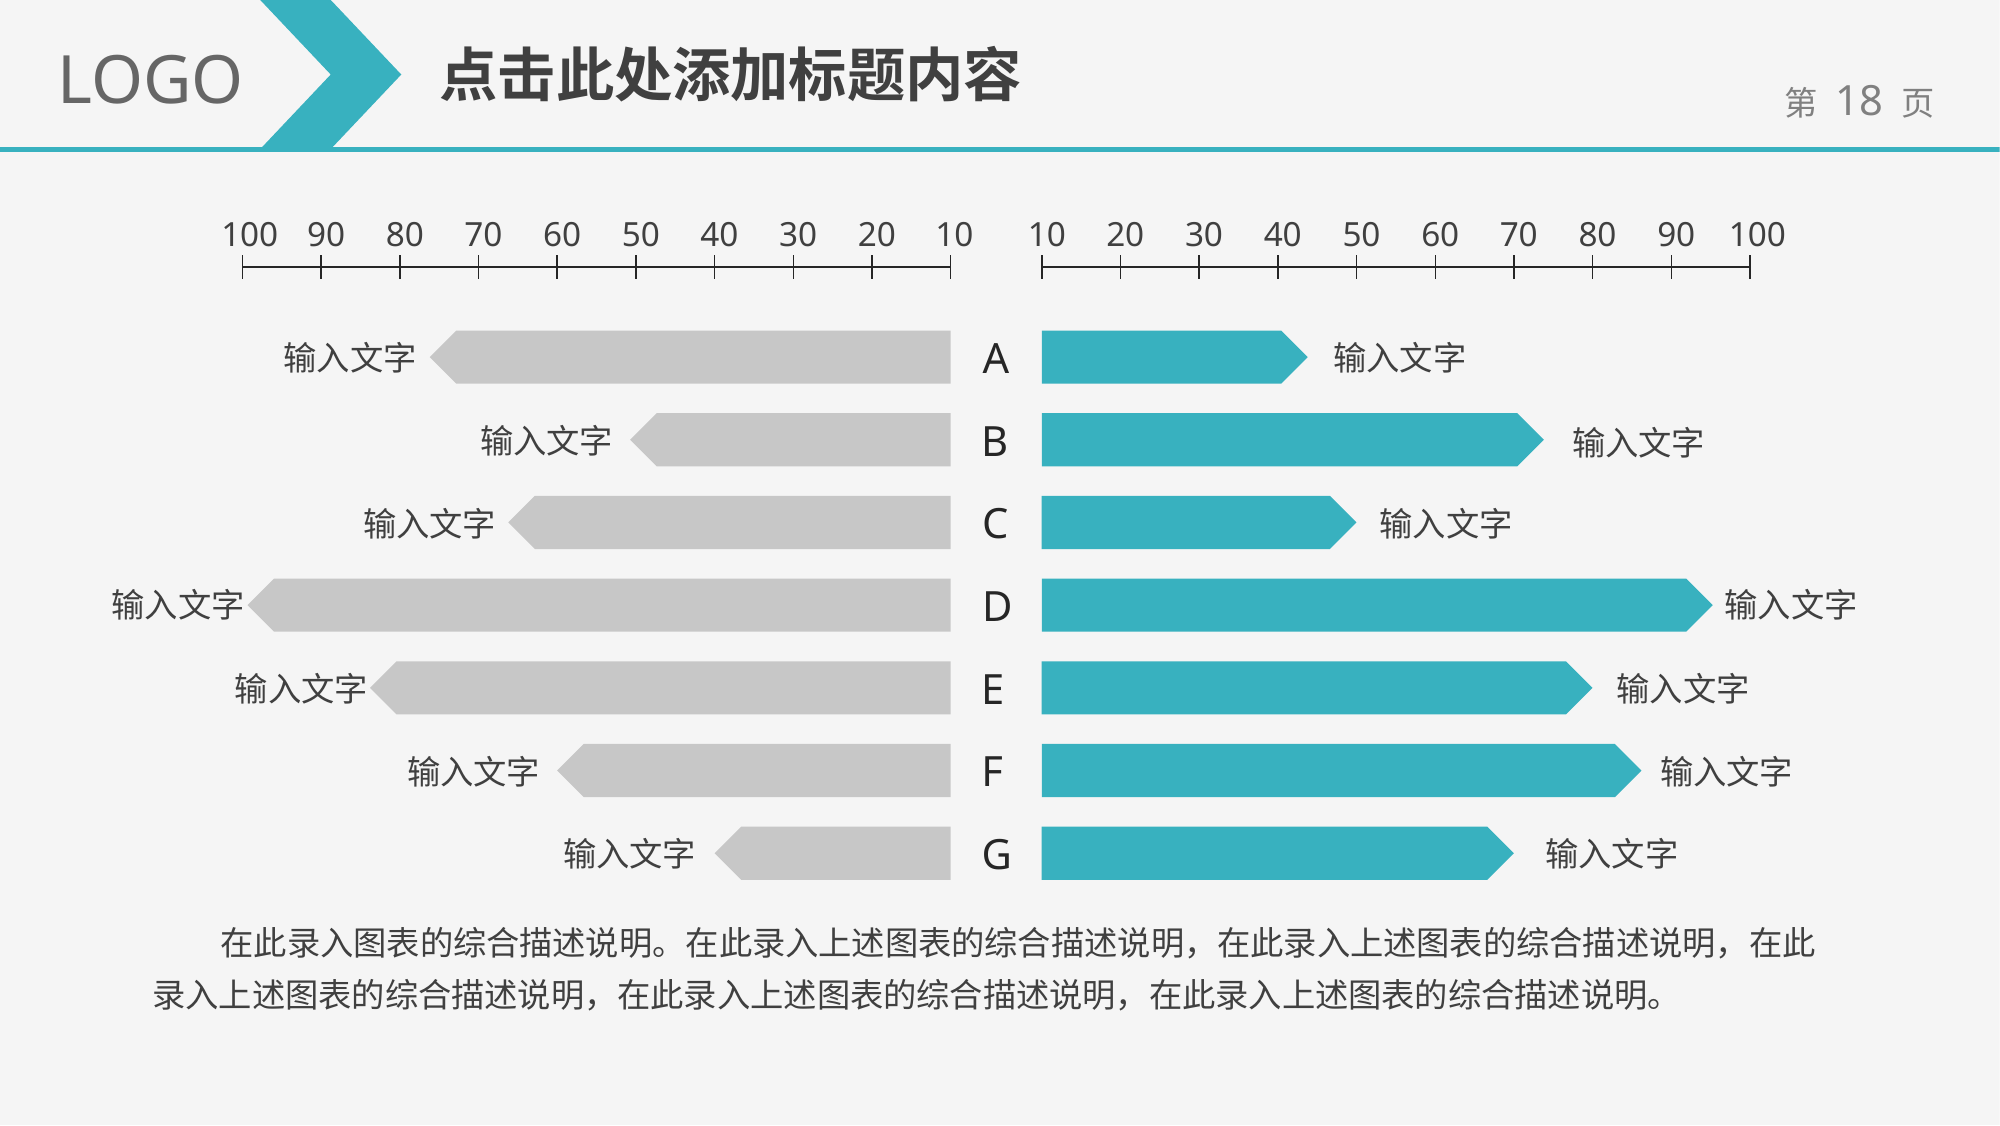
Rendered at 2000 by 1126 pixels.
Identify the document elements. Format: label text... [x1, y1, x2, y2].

text_box G [966, 820, 1028, 886]
text_box 输入文字 [1530, 826, 1694, 881]
text_box A [967, 324, 1025, 390]
text_box 60 [1406, 206, 1475, 253]
text_box [556, 741, 953, 800]
text_box [260, 576, 953, 634]
text_box [629, 411, 953, 469]
text_box [1039, 741, 1644, 800]
text_box 70 [1485, 206, 1553, 253]
text_box 输入文字 [465, 412, 629, 468]
text_box 输入文字 [1364, 495, 1528, 551]
text_box 输入文字 [1645, 743, 1809, 799]
text_box [1039, 493, 1359, 552]
text_box 50 [607, 206, 675, 253]
text_box 90 [294, 206, 360, 253]
text_box 在此录入图表的综合描述说明。在此录入上述图表的综合描述说明，在此录入上述图表的综合描述说明，在此录入上述图表的综合描述说明，在此录入上述图表的综合描述说明，在此录入上述图表的综合描述说明。 [137, 903, 1863, 1022]
text_box [712, 824, 953, 882]
text_box 30 [764, 206, 833, 253]
text_box 输入文字 [392, 743, 556, 799]
text_box 20 [1091, 206, 1160, 253]
text_box 输入文字 [548, 826, 712, 881]
text_box 70 [449, 206, 518, 253]
text_box 输入文字 [1557, 414, 1721, 470]
text_box 90 [1642, 206, 1711, 253]
text_box 10 [920, 206, 989, 261]
text_box 输入文字 [1601, 660, 1765, 716]
text_box 输入文字 [1318, 330, 1482, 385]
text_box 20 [843, 206, 911, 253]
text_box 输入文字 [268, 330, 432, 385]
text_box E [966, 655, 1020, 720]
text_box 100 [1714, 206, 1801, 261]
text_box 输入文字 [96, 576, 260, 632]
text_box B [966, 407, 1023, 472]
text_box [242, 254, 951, 279]
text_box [1041, 254, 1751, 279]
text_box 100 [206, 206, 294, 261]
text_box 输入文字 [220, 660, 383, 716]
text_box [1039, 576, 1710, 634]
text_box [1039, 659, 1595, 717]
text_box [1039, 328, 1310, 386]
text_box [1039, 411, 1546, 469]
text_box C [967, 489, 1024, 555]
text_box D [967, 572, 1028, 638]
text_box [512, 493, 953, 552]
text_box 10 [1013, 206, 1081, 261]
text_box [1039, 824, 1517, 882]
text_box 80 [1563, 206, 1632, 253]
text_box 输入文字 [348, 495, 512, 551]
text_box [383, 659, 953, 717]
text_box 输入文字 [1710, 576, 1873, 632]
text_box 40 [685, 206, 754, 253]
text_box 30 [1170, 206, 1238, 253]
text_box [432, 328, 953, 386]
text_box 80 [370, 206, 439, 253]
text_box 40 [1248, 206, 1317, 253]
text_box F [966, 737, 1019, 803]
text_box 60 [528, 206, 597, 253]
text_box 50 [1327, 206, 1396, 253]
